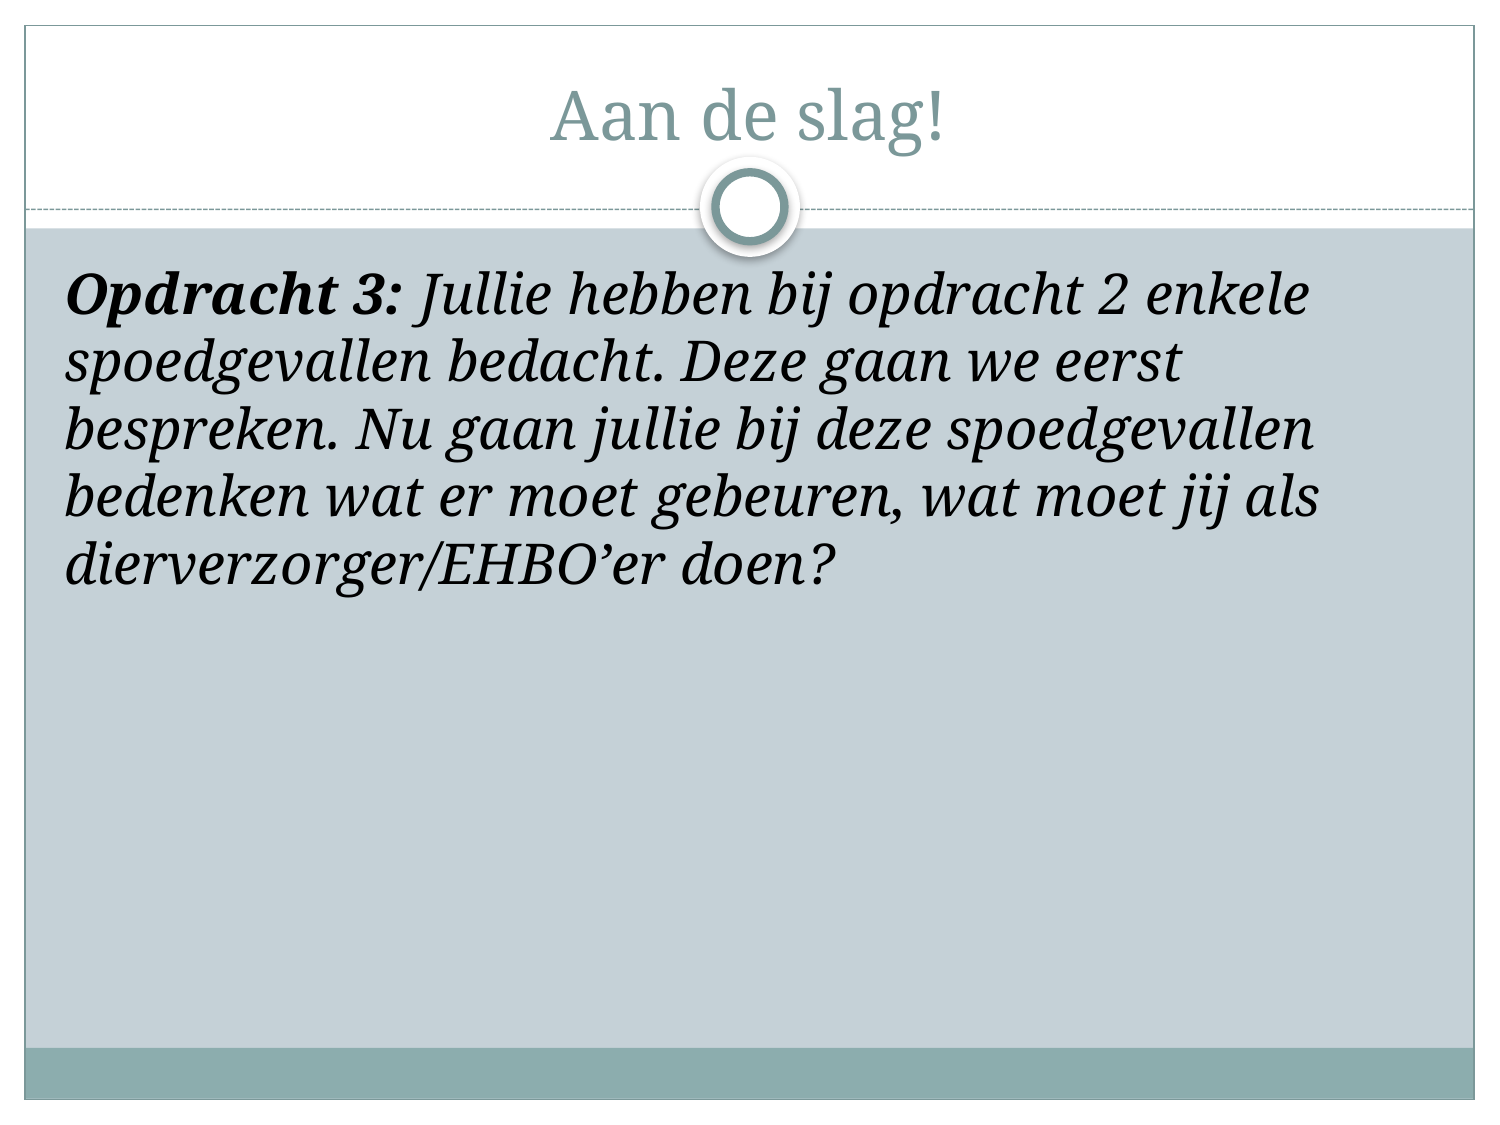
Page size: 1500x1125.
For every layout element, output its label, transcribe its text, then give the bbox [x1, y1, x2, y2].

title Aan de slag! [49, 37, 1450, 162]
list Opdracht 3: Jullie hebben bij opdracht 2 enkele spoedgevallen bedacht. Deze gaan we eerst bespreken. Nu gaan jullie bij deze spoedgevallen bedenken wat er moet gebeuren, wat moet jij als dierverzorger/EHBO’er doen? [49, 250, 1445, 1001]
